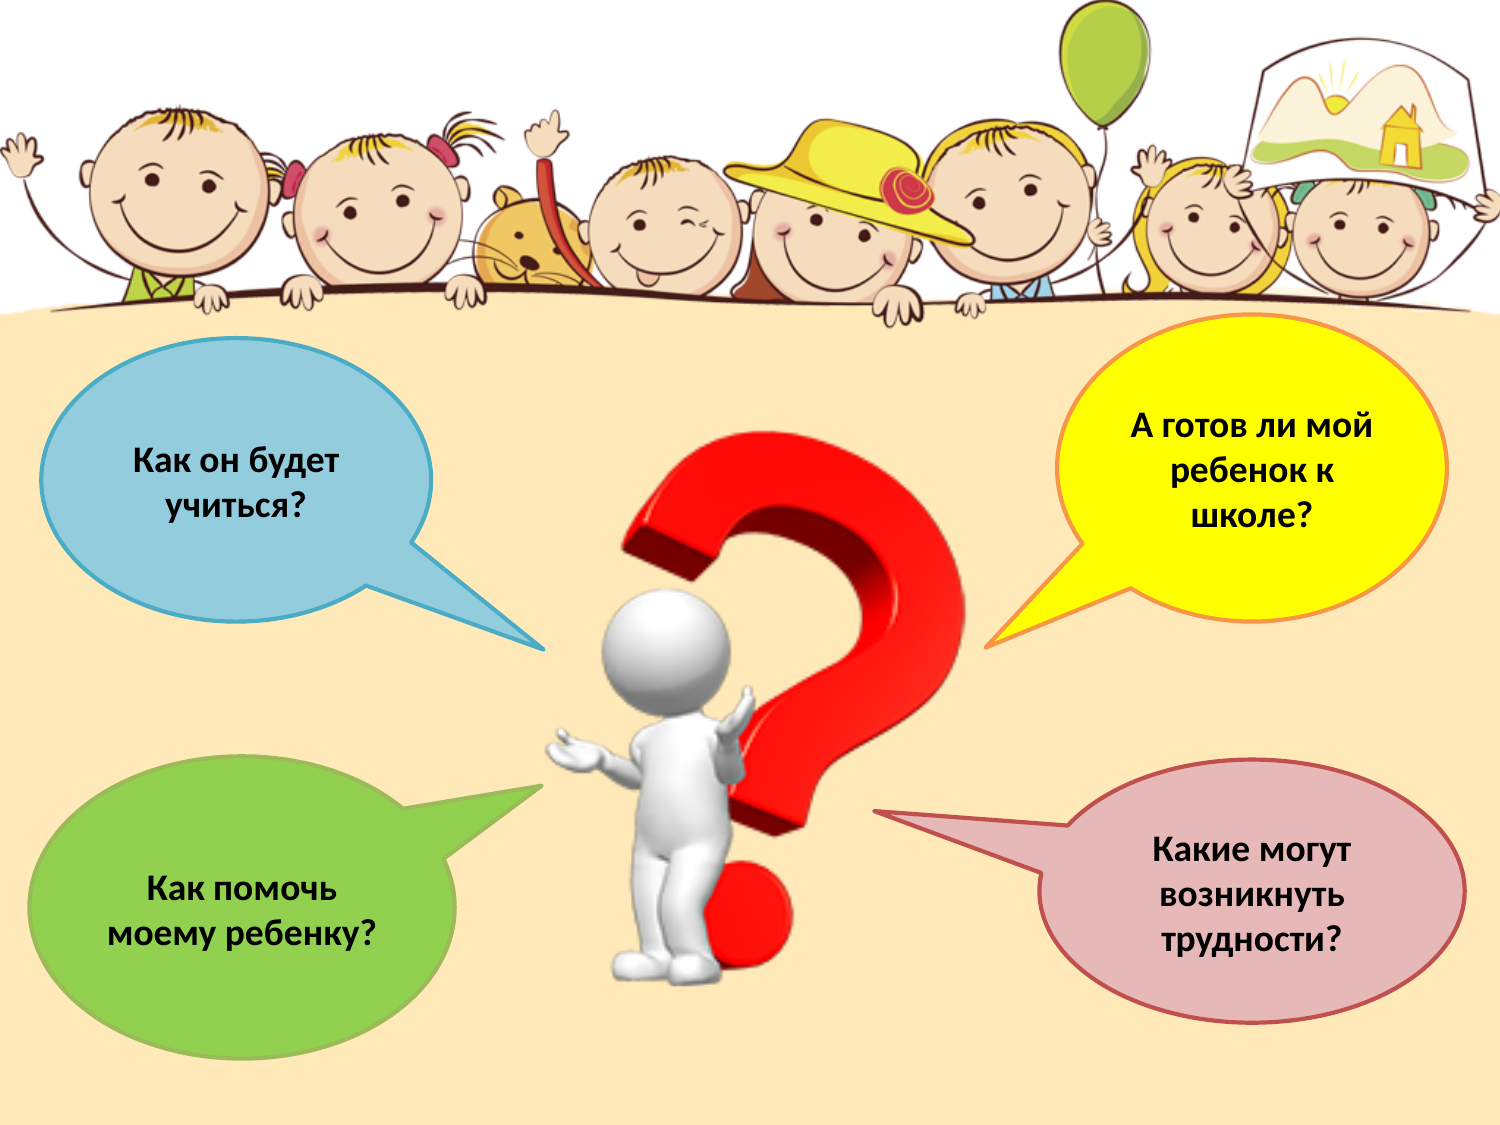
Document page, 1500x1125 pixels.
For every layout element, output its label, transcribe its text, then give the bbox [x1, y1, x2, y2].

text_box Какие могут возникнуть трудности? [1026, 757, 1467, 1025]
text_box Как он будет учиться? [39, 335, 413, 624]
text_box А готов ли мой ребенок к школе? [1026, 312, 1450, 634]
text_box Как помочь моему ребенку? [27, 754, 413, 1061]
picture [0, 0, 1500, 1125]
